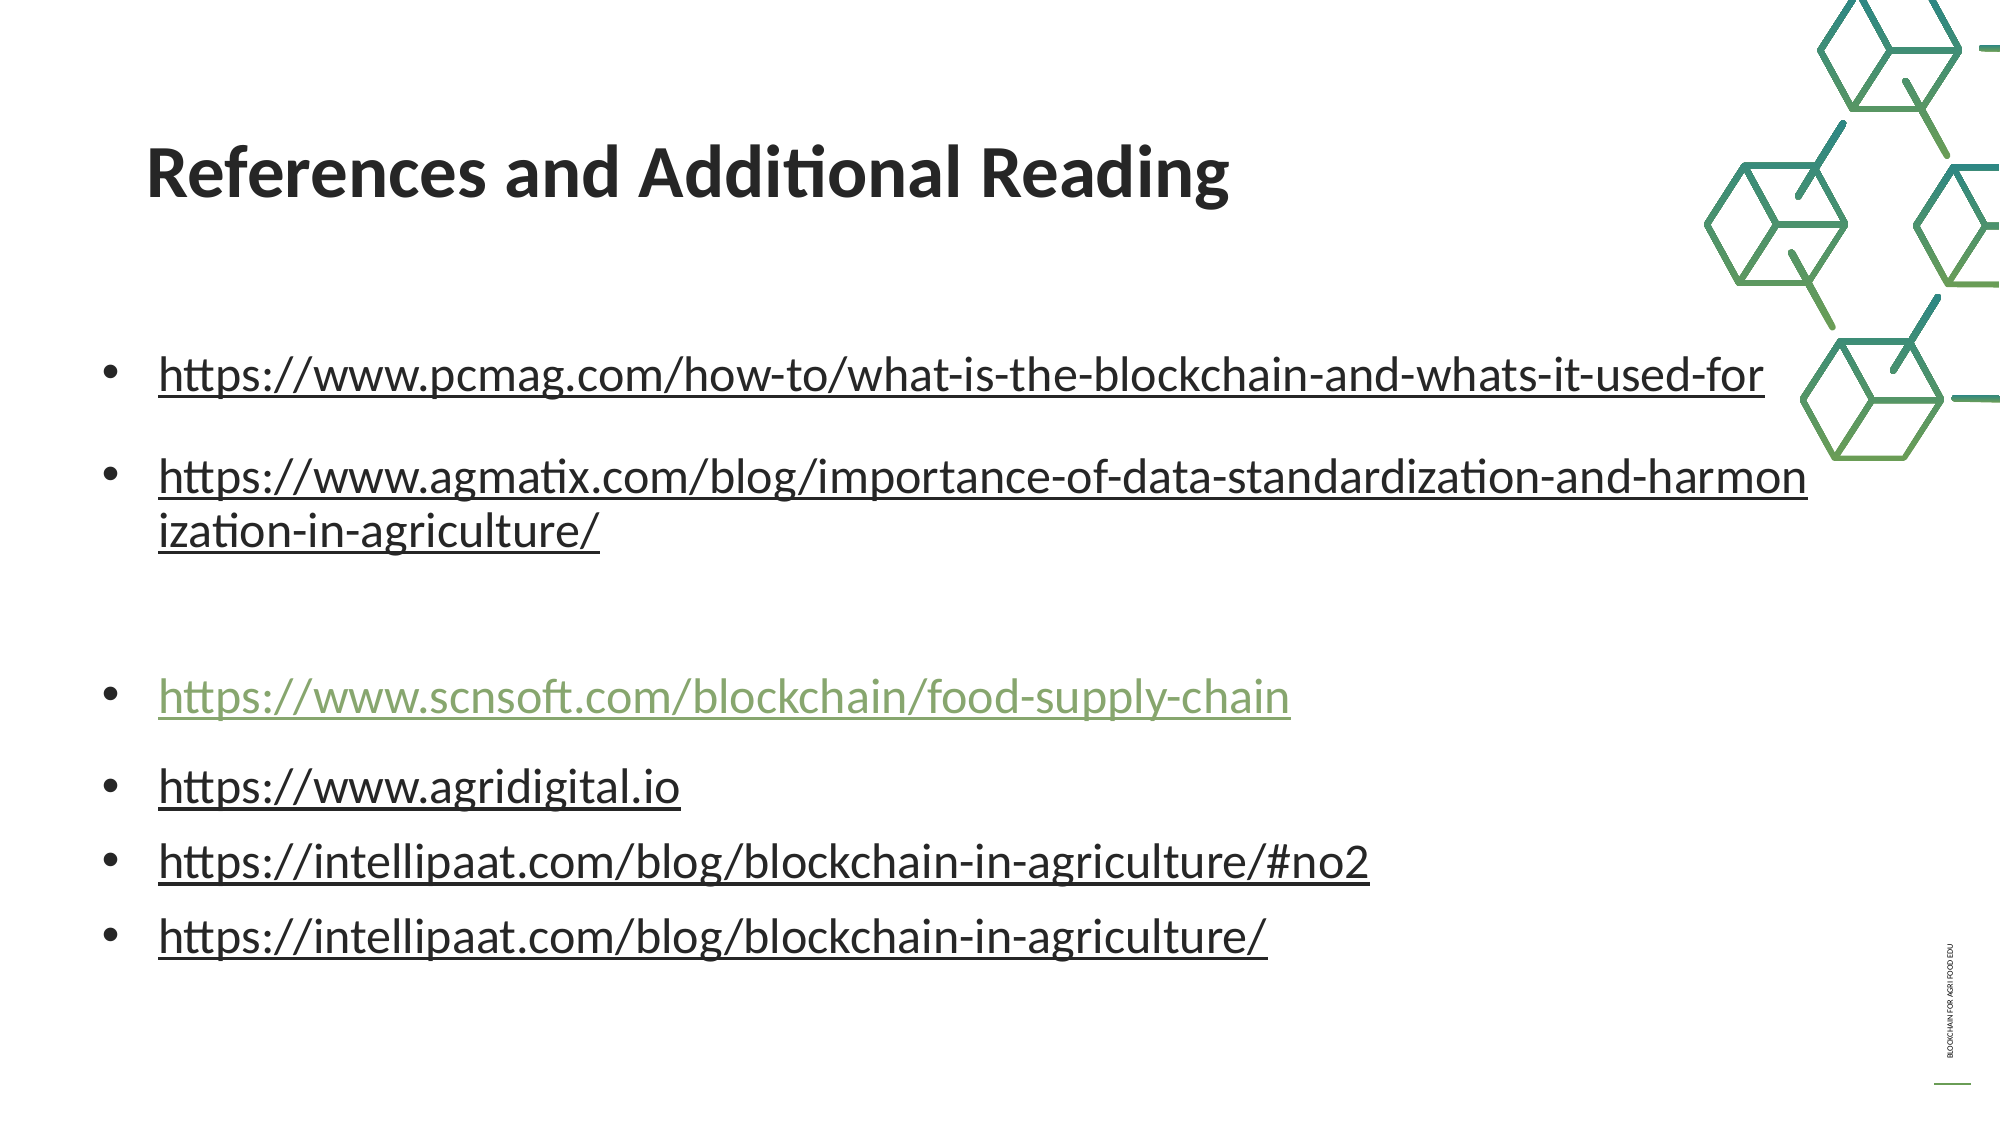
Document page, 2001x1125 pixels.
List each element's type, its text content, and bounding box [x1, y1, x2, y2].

list References and Additional Reading [130, 124, 1698, 337]
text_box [1703, 0, 2000, 462]
list https://www.pcmag.com/how-to/what-is-the-blockchain-and-whats-it-used-for https://www.agmatix.com/blog/importance-of-data-standardization-and-harmonization-in-agriculture/ https://www.scnsoft.com/blockchain/food-supply-chain https://www.agridigital.io https://intellipaat.com/blog/blockchain-in-agriculture/#no2 https://intellipaat.com/blog/blockchain-in-agriculture/ [86, 329, 1825, 1100]
